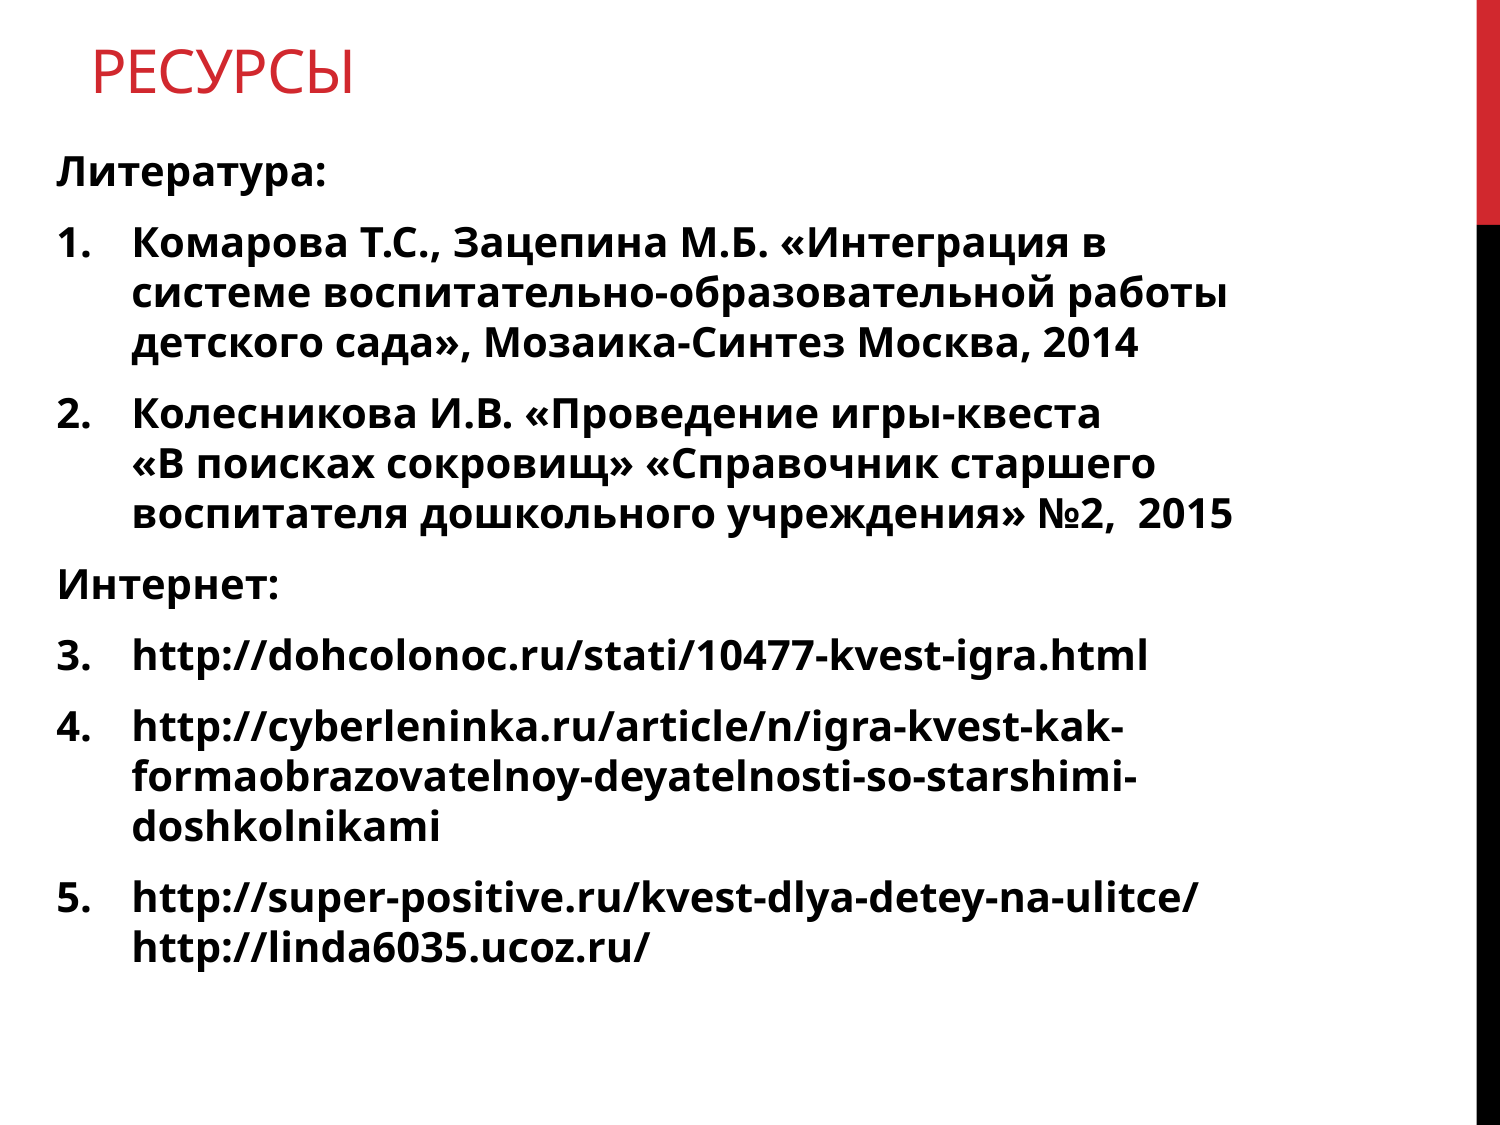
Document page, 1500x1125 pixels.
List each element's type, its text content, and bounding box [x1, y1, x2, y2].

list Литература: Комарова Т.С., Зацепина М.Б. «Интеграция в системе воспитательно-образовательной работы детского сада», Мозаика-Синтез Москва, 2014 Колесникова И.В. «Проведение игры-квеста «В поисках сокровищ» «Справочник старшего воспитателя дошкольного учреждения» №2, 2015 Интернет: http://dohcolonoc.ru/stati/10477-kvest-igra.html http://cyberleninka.ru/article/n/igra-kvest-kak-formaobrazovatelnoy-deyatelnosti-so-starshimi-doshkolnikami http://super-positive.ru/kvest-dlya-detey-na-ulitce/ http://linda6035.ucoz.ru/ [41, 137, 1306, 1005]
title ресурсы [75, 25, 1436, 114]
